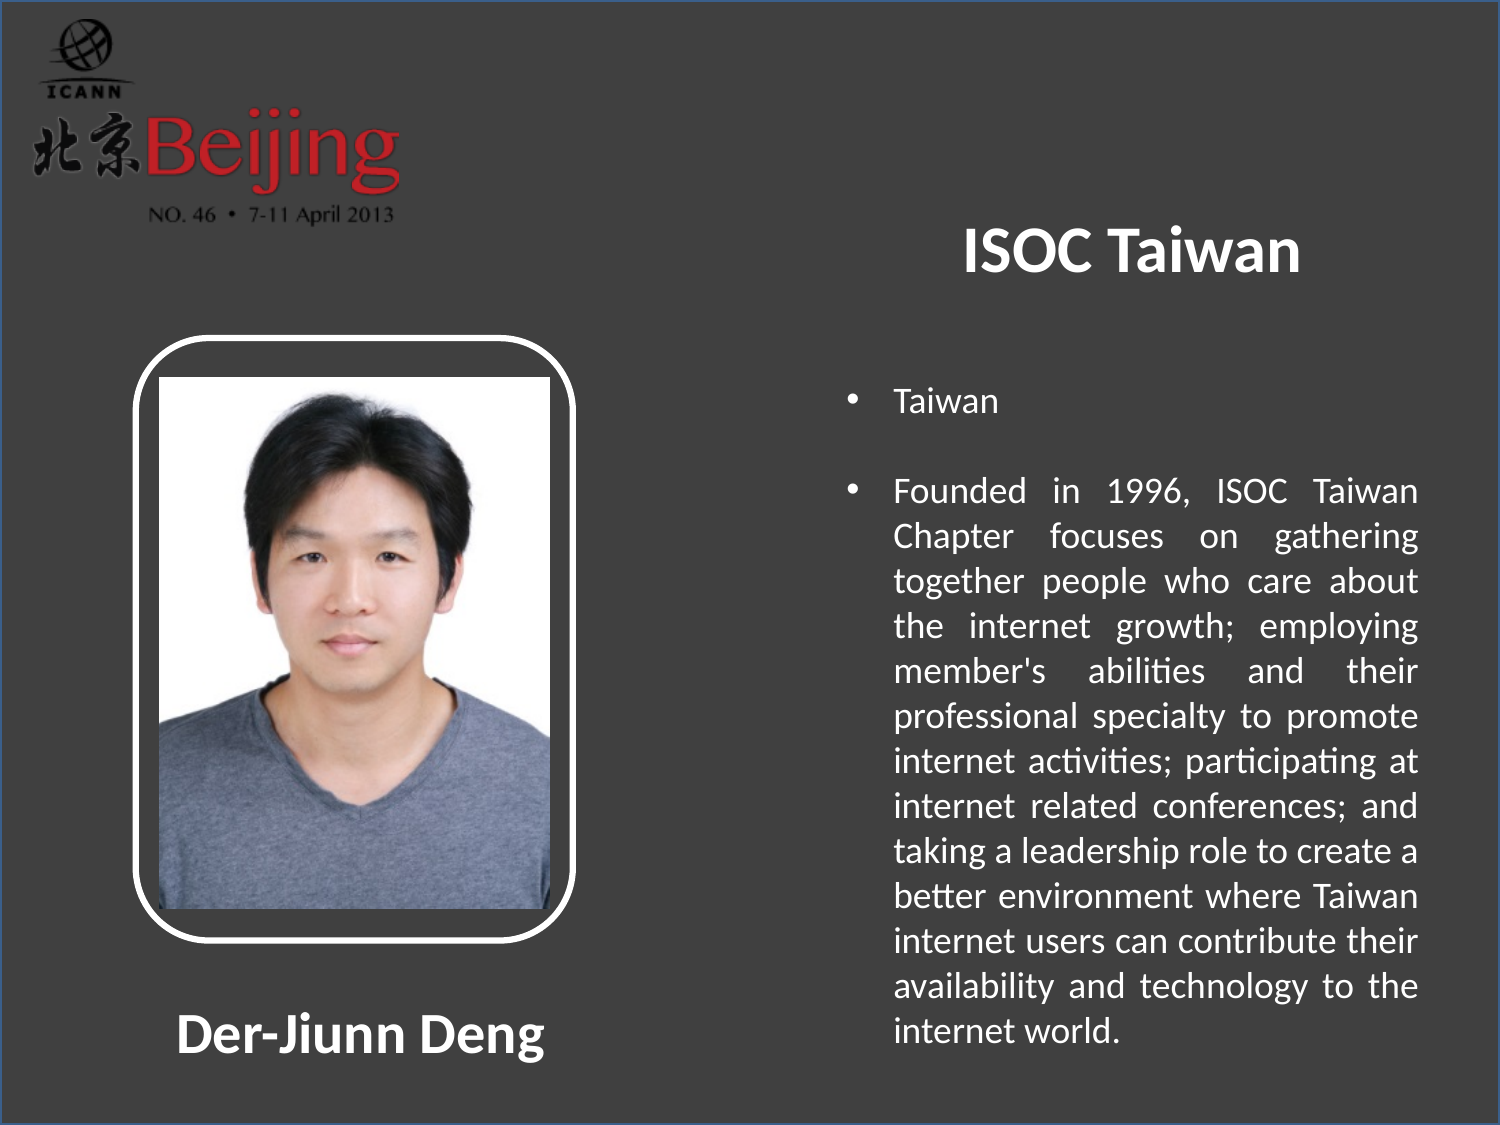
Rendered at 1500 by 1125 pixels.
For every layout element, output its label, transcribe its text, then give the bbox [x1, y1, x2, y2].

picture [29, 19, 399, 238]
text_box Der-Jiunn Deng [123, 987, 597, 1073]
picture [159, 377, 550, 910]
text_box ISOC Taiwan Taiwan Founded in 1996, ISOC Taiwan Chapter focuses on gathering together people who care about the internet growth; employing member's abilities and their professional specialty to promote internet activities; participating at internet related conferences; and taking a leadership role to create a better environment where Taiwan internet users can contribute their availability and technology to the internet world. [831, 198, 1435, 1059]
